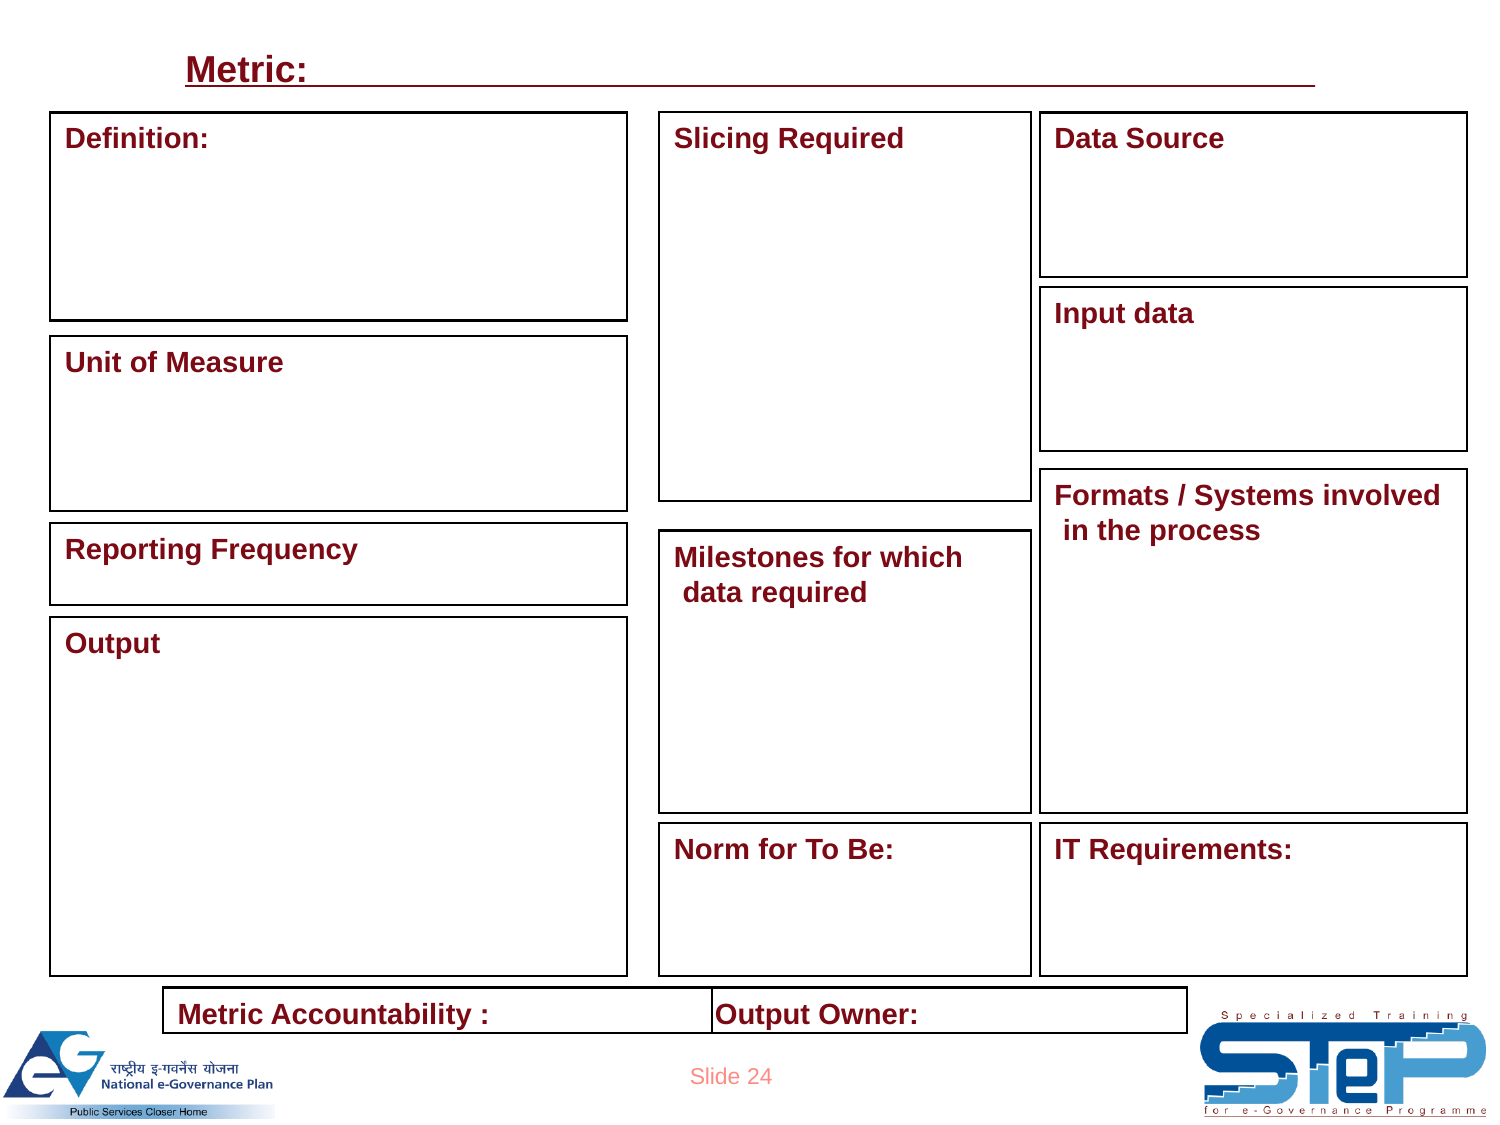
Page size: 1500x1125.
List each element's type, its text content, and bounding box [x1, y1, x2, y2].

text_box Output Owner: [713, 987, 1188, 1033]
text_box Unit of Measure [49, 336, 627, 511]
title Metric: ________________________________________________ [74, 44, 1426, 131]
text_box Definition: [49, 112, 627, 321]
text_box Data Source [1039, 112, 1467, 278]
text_box Output [49, 617, 627, 976]
text_box Reporting Frequency [49, 522, 627, 606]
text_box Formats / Systems involved in the process [1039, 469, 1467, 813]
text_box Metric Accountability : [162, 987, 713, 1033]
picture [2, 1031, 275, 1119]
text_box Input data [1039, 287, 1467, 452]
picture [1200, 1011, 1486, 1117]
text_box Norm for To Be: [659, 822, 1032, 976]
text_box IT Requirements: [1039, 822, 1467, 976]
text_box Slicing Required [659, 112, 1032, 502]
text_box Milestones for which data required [659, 530, 1032, 814]
